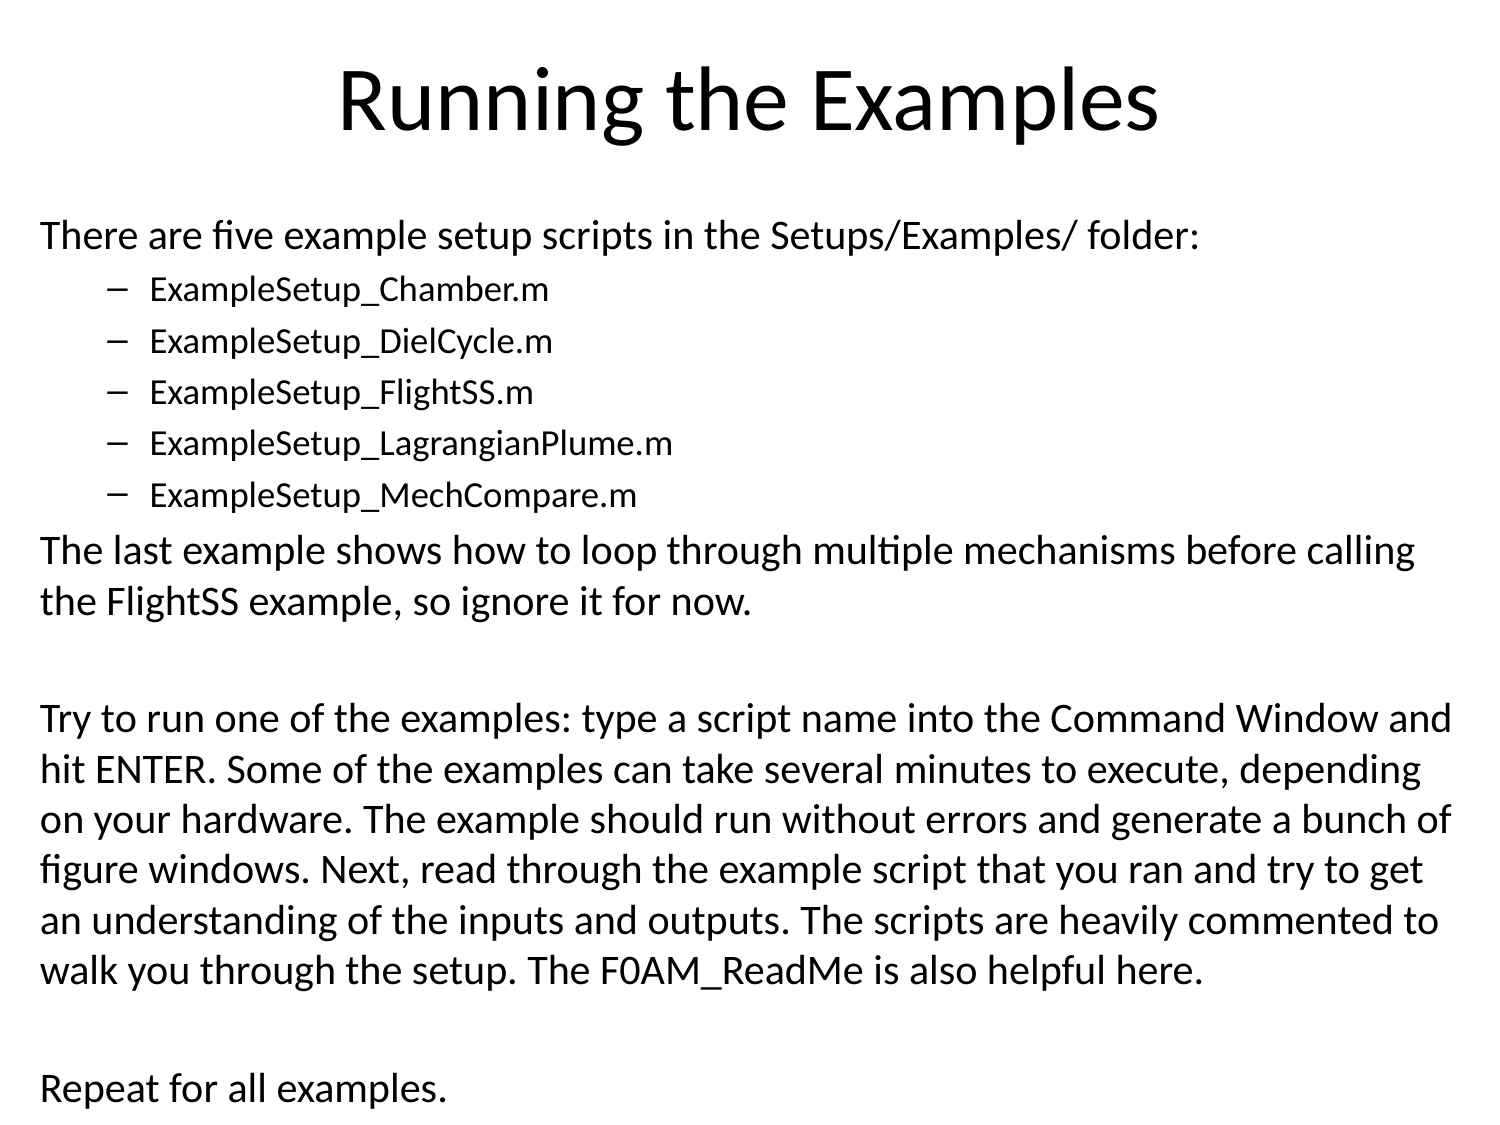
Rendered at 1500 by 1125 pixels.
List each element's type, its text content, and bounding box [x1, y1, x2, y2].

title Running the Examples [75, 0, 1425, 188]
list There are five example setup scripts in the Setups/Examples/ folder: ExampleSetup_Chamber.m ExampleSetup_DielCycle.m ExampleSetup_FlightSS.m ExampleSetup_LagrangianPlume.m ExampleSetup_MechCompare.m The last example shows how to loop through multiple mechanisms before calling the FlightSS example, so ignore it for now. Try to run one of the examples: type a script name into the Command Window and hit ENTER. Some of the examples can take several minutes to execute, depending on your hardware. The example should run without errors and generate a bunch of figure windows. Next, read through the example script that you ran and try to get an understanding of the inputs and outputs. The scripts are heavily commented to walk you through the setup. The F0AM_ReadMe is also helpful here. Repeat for all examples. [24, 200, 1475, 1125]
